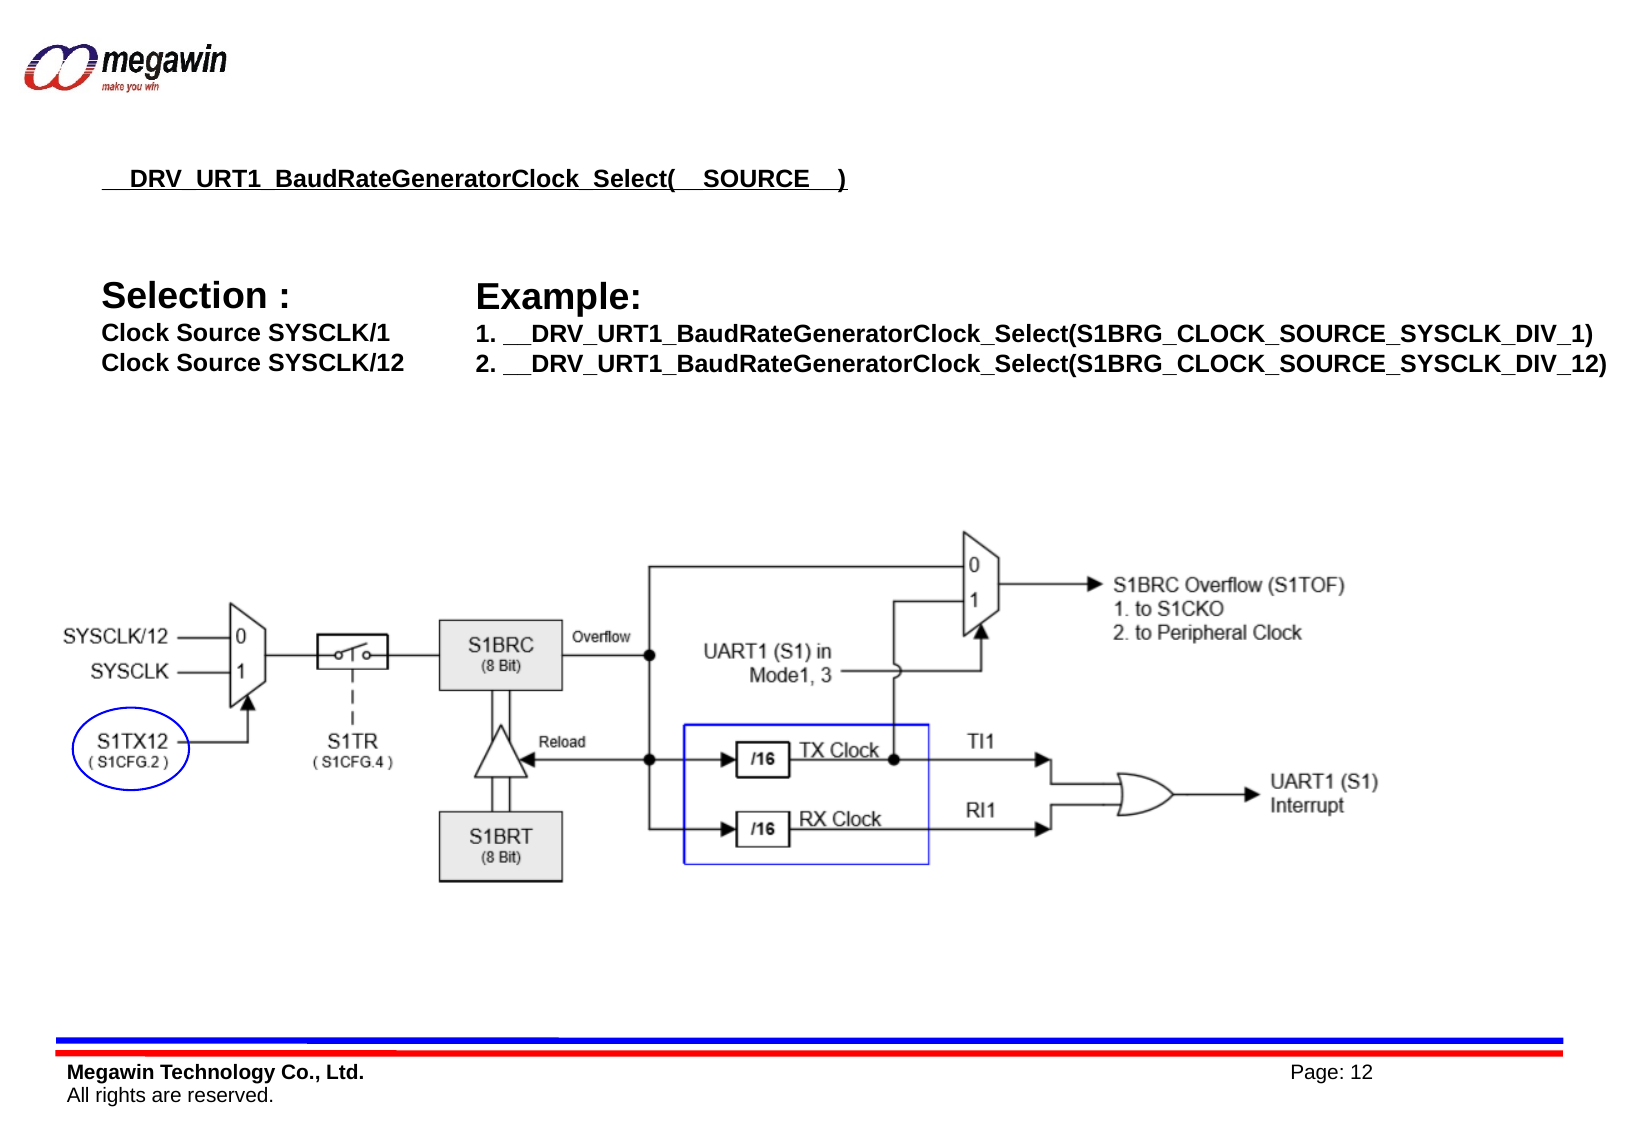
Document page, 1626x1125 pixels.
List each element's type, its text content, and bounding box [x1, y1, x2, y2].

text_box Selection : Clock Source SYSCLK/1 Clock Source SYSCLK/12 [86, 263, 420, 384]
text_box __DRV_URT1_BaudRateGeneratorClock_Select(__SOURCE__) [87, 154, 863, 200]
picture [55, 516, 1397, 899]
text_box Example: 1. __DRV_URT1_BaudRateGeneratorClock_Select(S1BRG_CLOCK_SOURCE_SYSCLK_DIV_1) 2. __DRV_URT1_BaudRateGeneratorClock_Select(S1BRG_CLOCK_SOURCE_SYSCLK_DIV_12) [460, 264, 1625, 385]
picture [19, 37, 231, 97]
